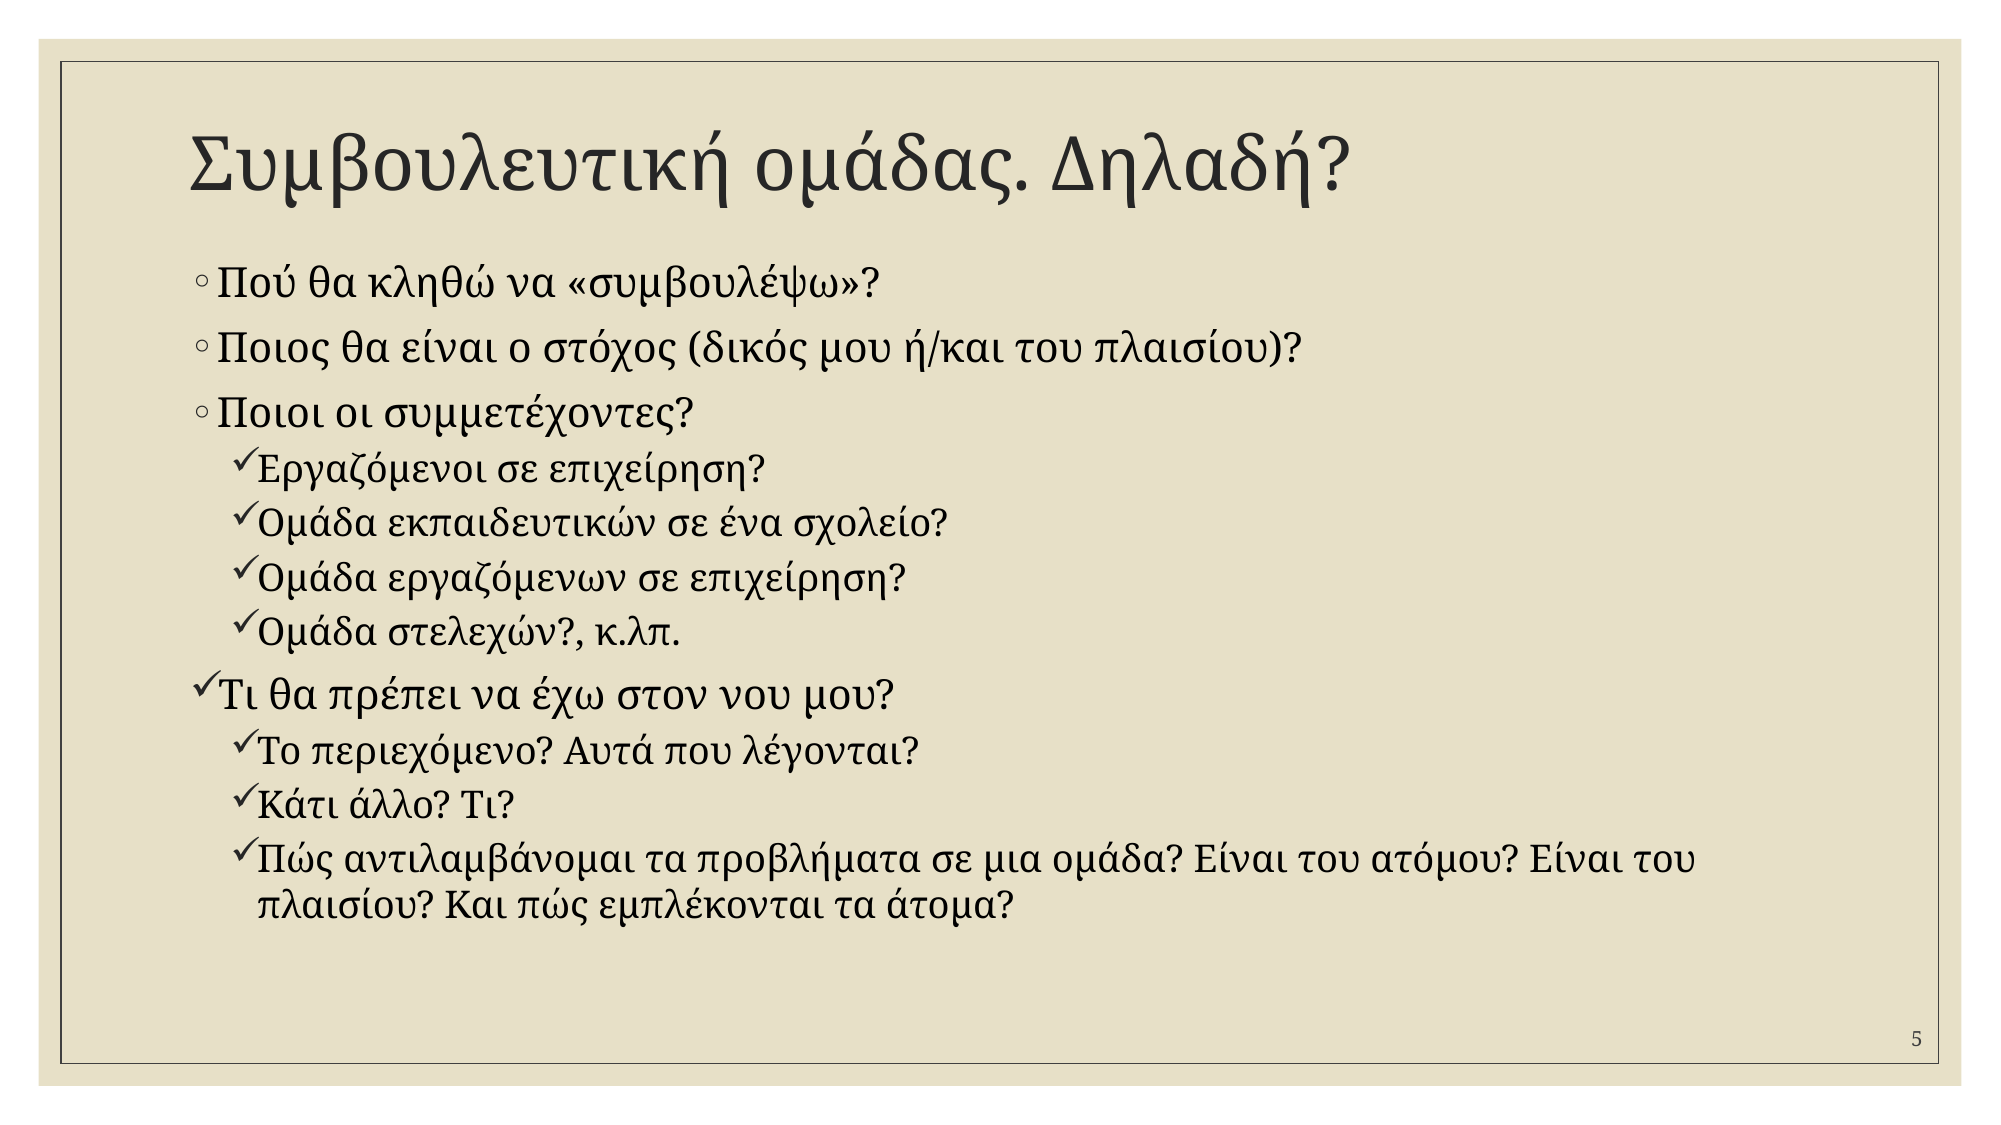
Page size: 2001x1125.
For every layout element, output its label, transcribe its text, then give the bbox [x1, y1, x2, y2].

slide_number 5 [1697, 1019, 1938, 1062]
title Συμβουλευτική ομάδας. Δηλαδή? [174, 105, 1825, 227]
list Πού θα κληθώ να «συμβουλέψω»? Ποιος θα είναι ο στόχος (δικός μου ή/και του πλαισίου)? Ποιοι οι συμμετέχοντες? Εργαζόμενοι σε επιχείρηση? Ομάδα εκπαιδευτικών σε ένα σχολείο? Ομάδα εργαζόμενων σε επιχείρηση? Ομάδα στελεχών?, κ.λπ. Τι θα πρέπει να έχω στον νου μου? Το περιεχόμενο? Αυτά που λέγονται? Κάτι άλλο? Τι? Πώς αντιλαμβάνομαι τα προβλήματα σε μια ομάδα? Είναι του ατόμου? Είναι του πλαισίου? Και πώς εμπλέκονται τα άτομα? [174, 248, 1825, 940]
